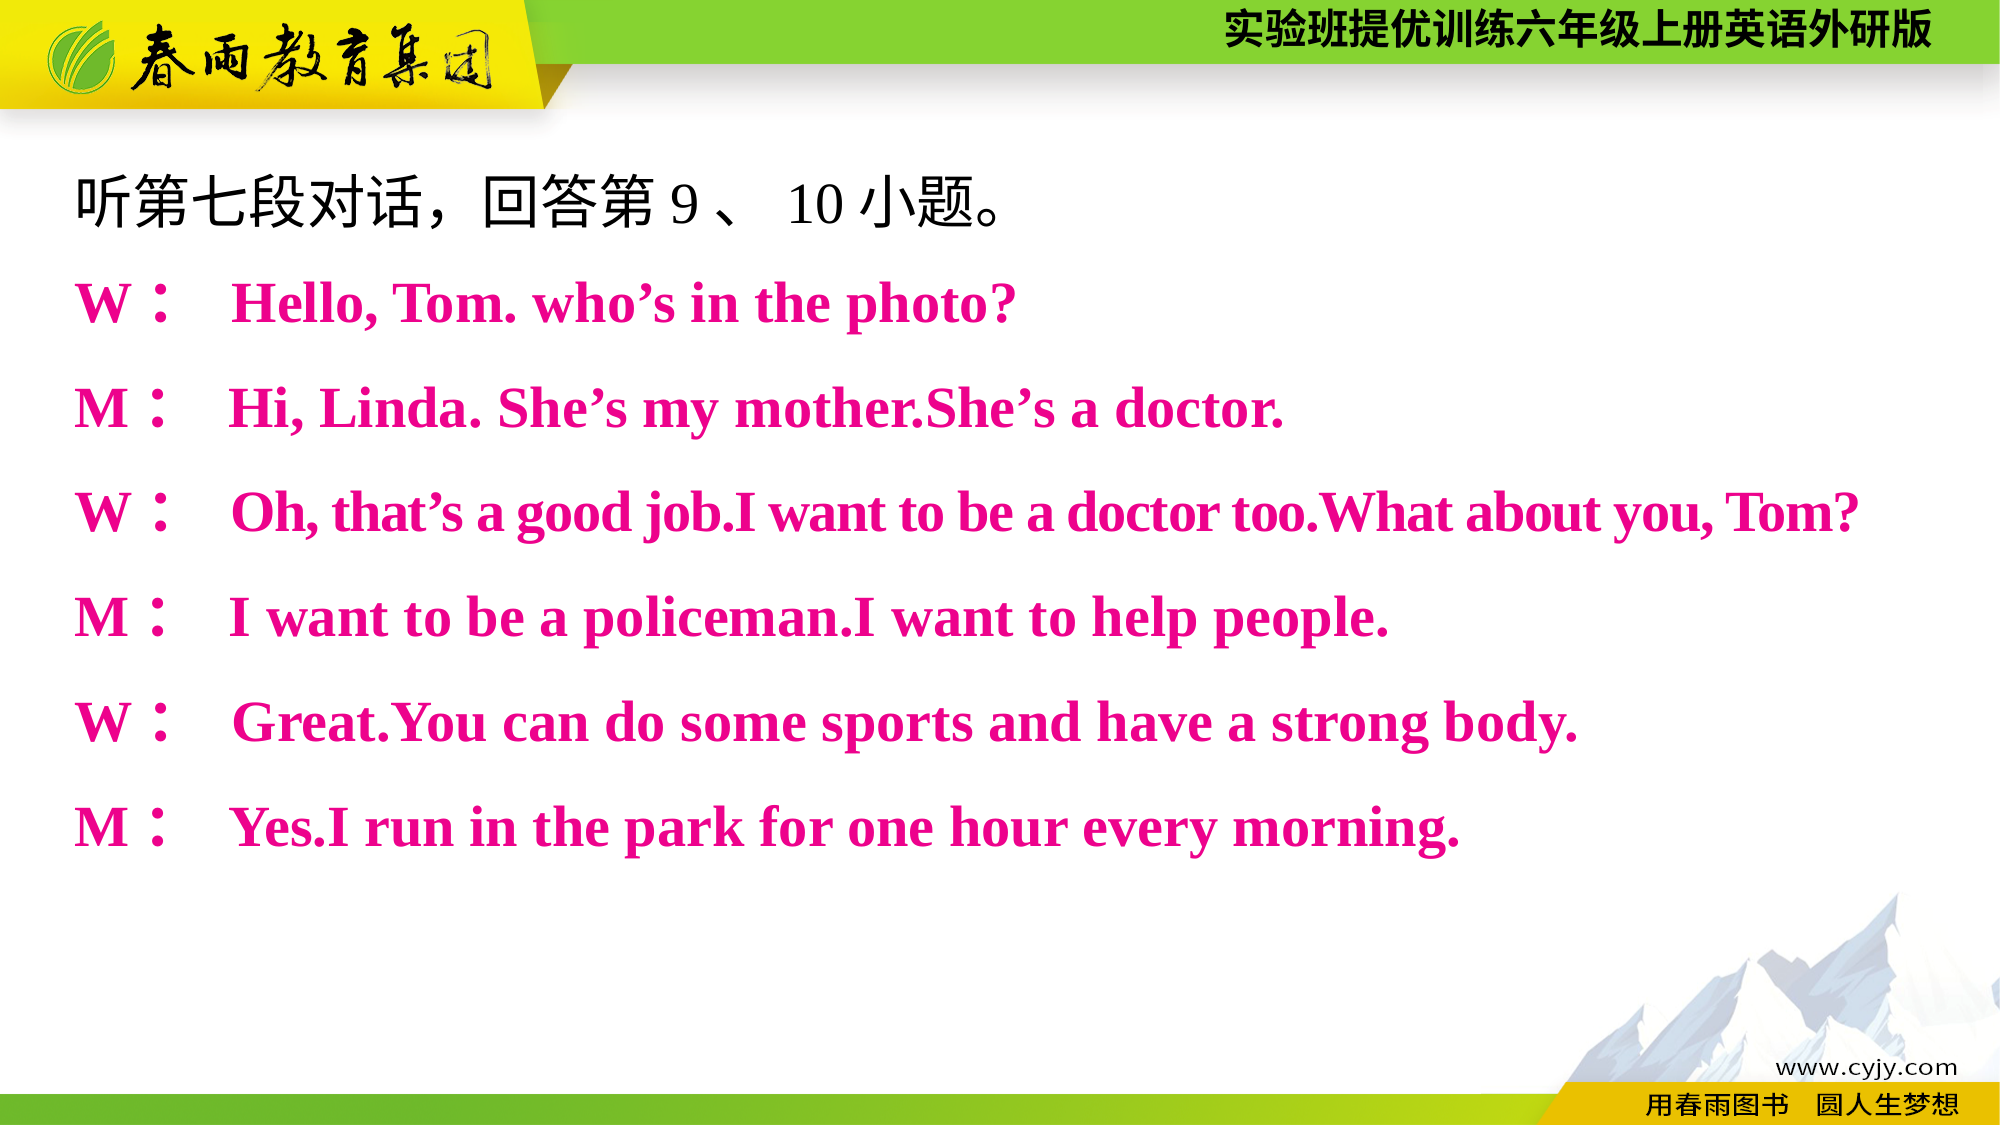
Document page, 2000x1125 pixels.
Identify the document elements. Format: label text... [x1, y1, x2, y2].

list 听第七段对话，回答第9、10小题。 [59, 122, 1944, 221]
picture [0, 0, 2000, 1125]
text_box W： Hello, Tom. who’s in the photo? M： Hi, Linda. She’s my mother.She’s a doctor. W： Oh, that’s a good job.I want to be a doctor too.What about you, Tom? M： I want to be a policeman.I want to help people. W： Great.You can do some sports and have a strong body. M： Yes.I run in the park for one hour every morning. [59, 221, 1944, 866]
